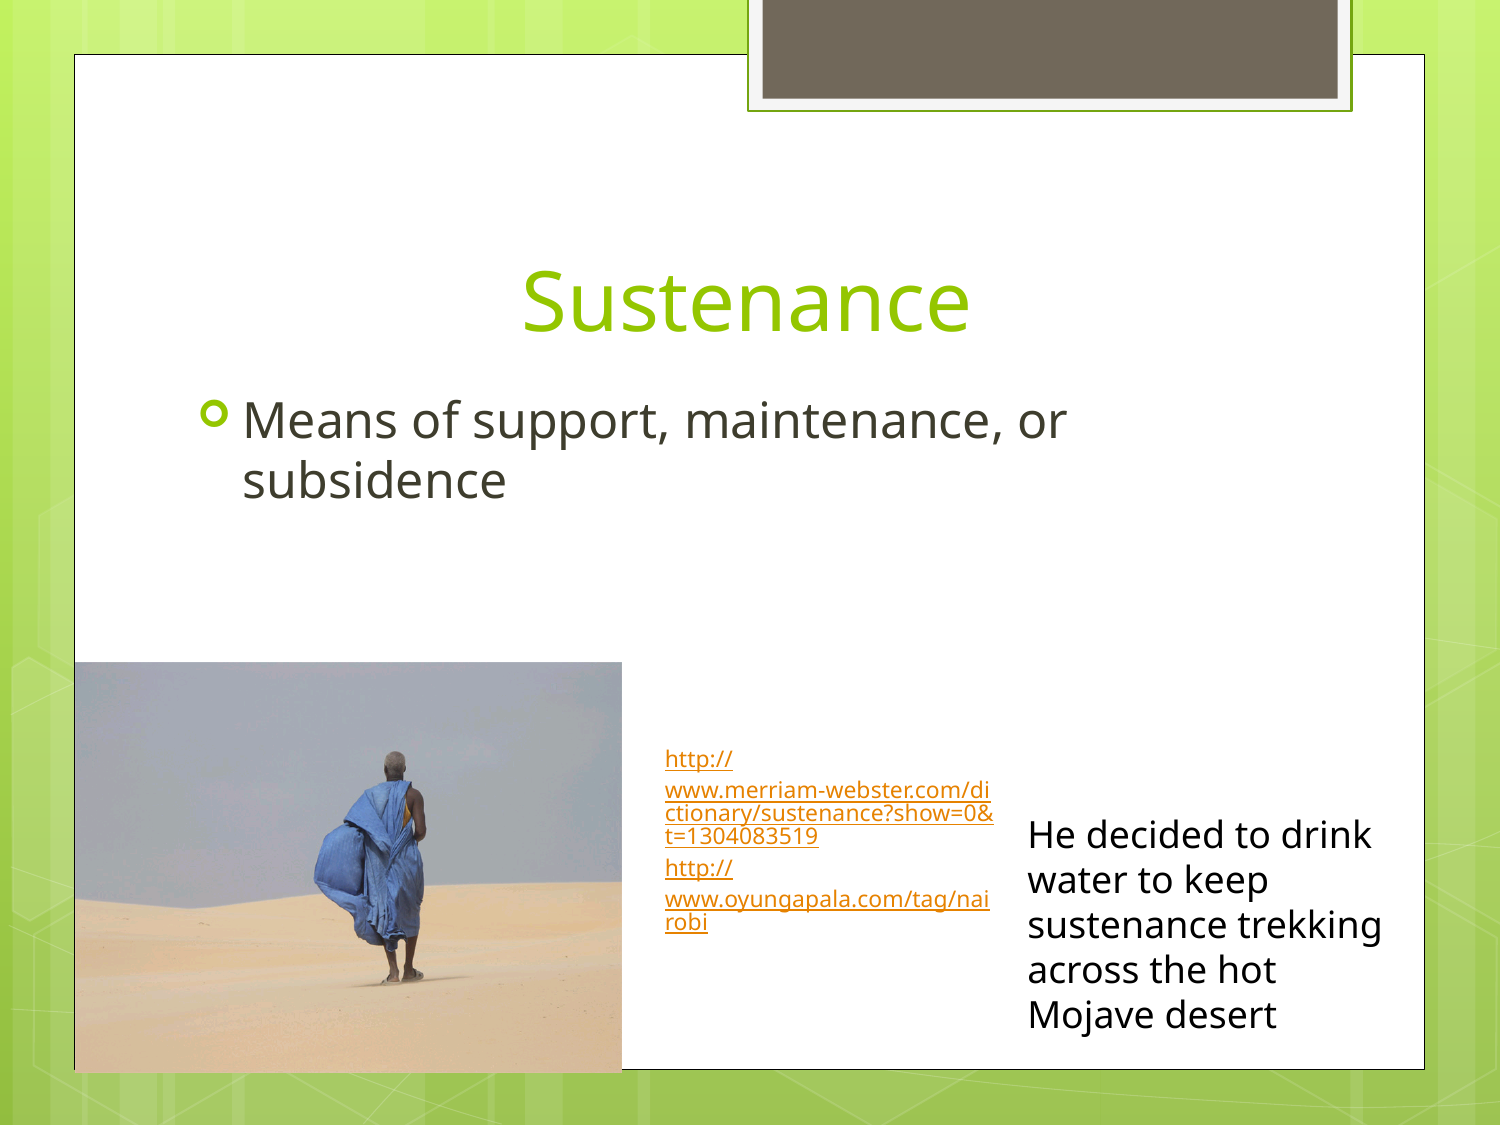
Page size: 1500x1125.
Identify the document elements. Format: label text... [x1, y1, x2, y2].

picture [74, 662, 622, 1073]
text_box He decided to drink water to keep sustenance trekking across the hot Mojave desert [1012, 804, 1400, 1044]
list Means of support, maintenance, or subsidence [171, 381, 1283, 525]
text_box http://www.merriam-webster.com/dictionary/sustenance?show=0&t=1304083519 http://www.oyungapala.com/tag/nairobi [649, 737, 1013, 905]
title Sustenance [171, 168, 1324, 357]
